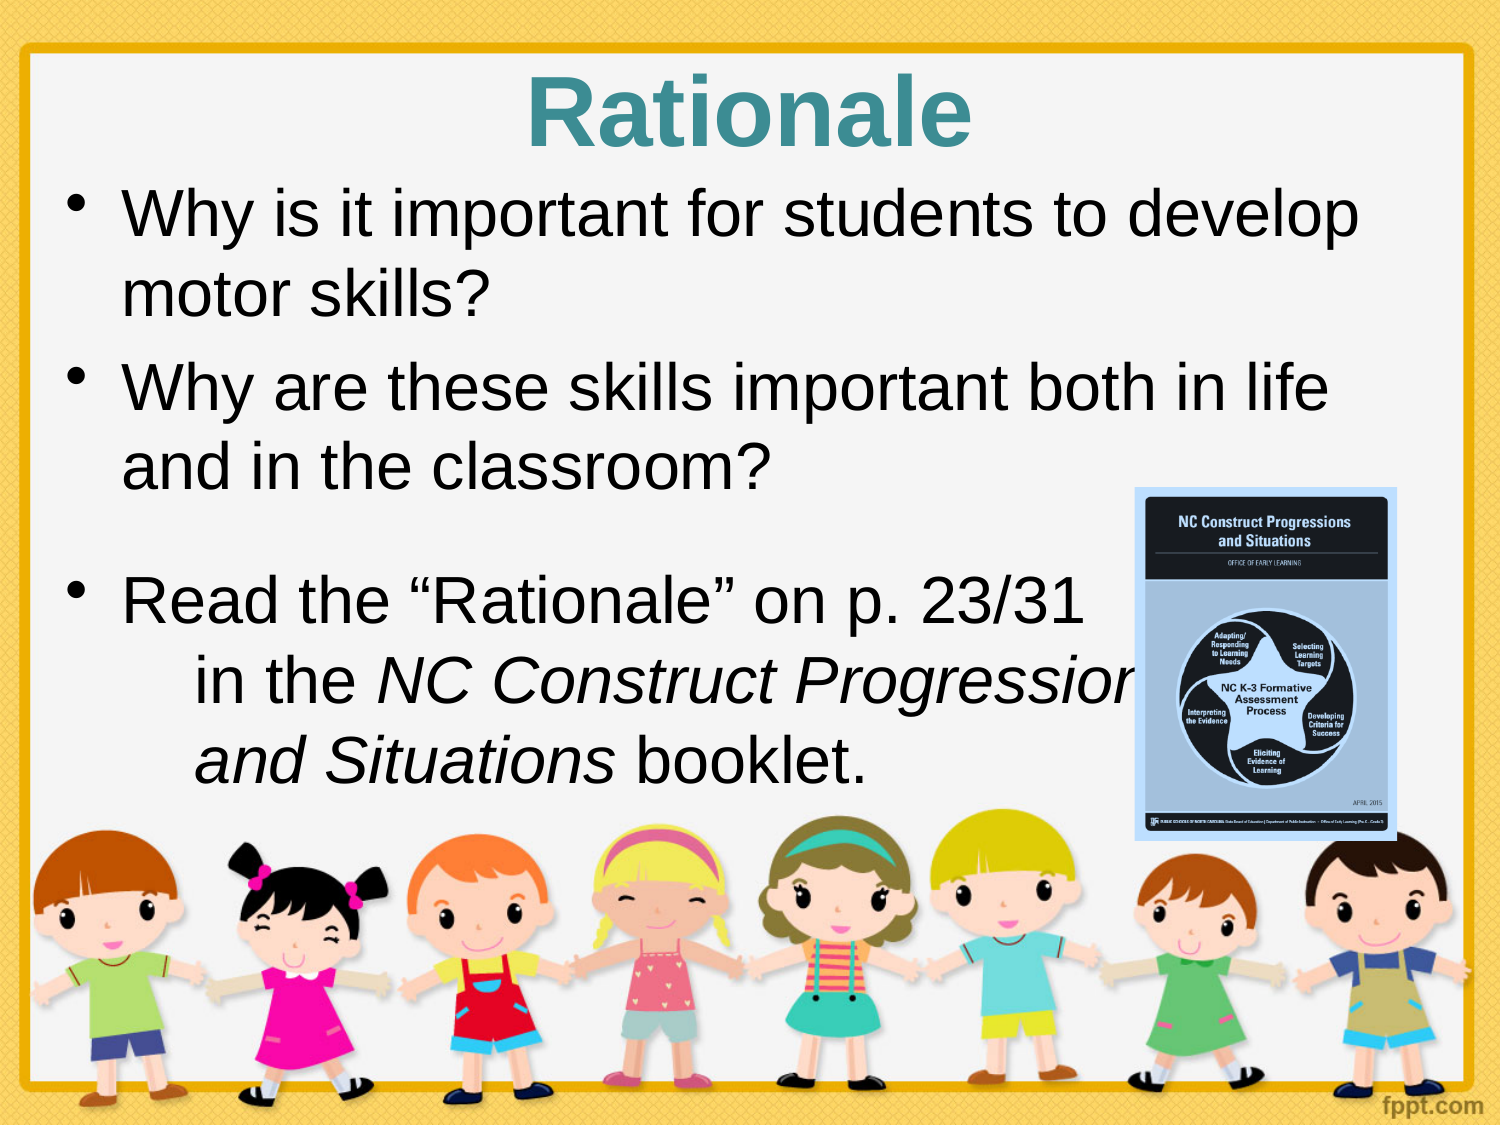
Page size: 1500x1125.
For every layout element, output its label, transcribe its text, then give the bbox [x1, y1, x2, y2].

title Rationale [75, 12, 1425, 200]
picture [0, 0, 1500, 1125]
list Why is it important for students to develop motor skills? Why are these skills important both in life and in the classroom? Read the “Rationale” on p. 23/31 in the NC Construct Progressions and Situations booklet. [50, 162, 1413, 905]
